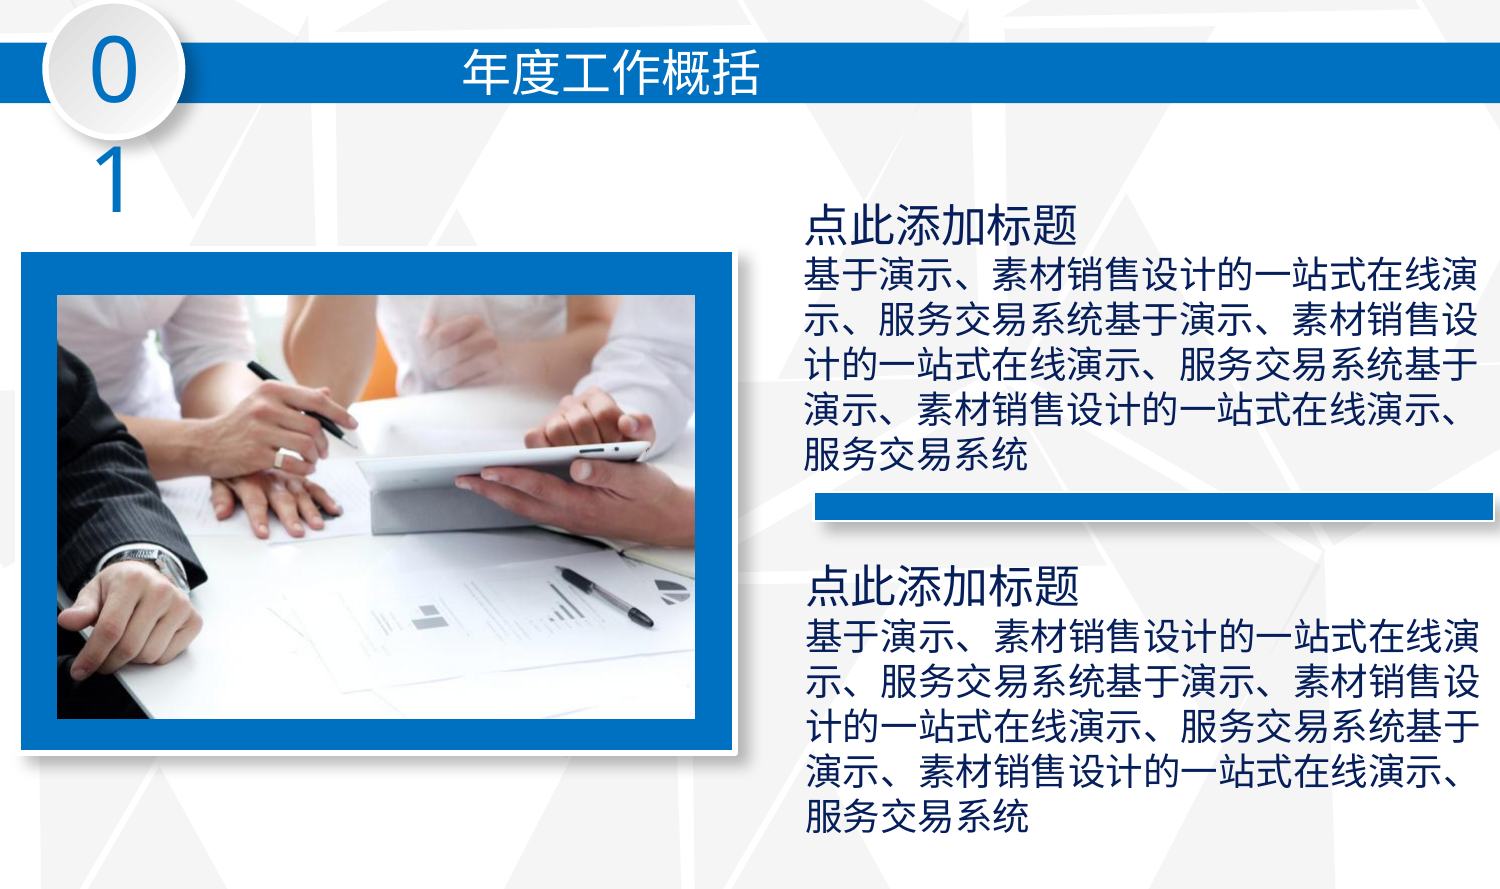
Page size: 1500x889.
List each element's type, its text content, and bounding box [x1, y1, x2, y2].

text_box [0, 42, 40, 104]
picture [57, 294, 695, 719]
text_box 点此添加标题 基于演示、素材销售设计的一站式在线演示、服务交易系统基于演示、素材销售设计的一站式在线演示、服务交易系统基于演示、素材销售设计的一站式在线演示、服务交易系统 [789, 189, 1495, 629]
text_box [811, 490, 1497, 523]
text_box [16, 247, 737, 755]
text_box [195, 42, 318, 104]
text_box 点此添加标题 基于演示、素材销售设计的一站式在线演示、服务交易系统基于演示、素材销售设计的一站式在线演示、服务交易系统基于演示、素材销售设计的一站式在线演示、服务交易系统 [790, 550, 1496, 889]
text_box 年度工作概括 [318, 29, 904, 114]
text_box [45, 0, 183, 138]
text_box [904, 42, 1500, 104]
